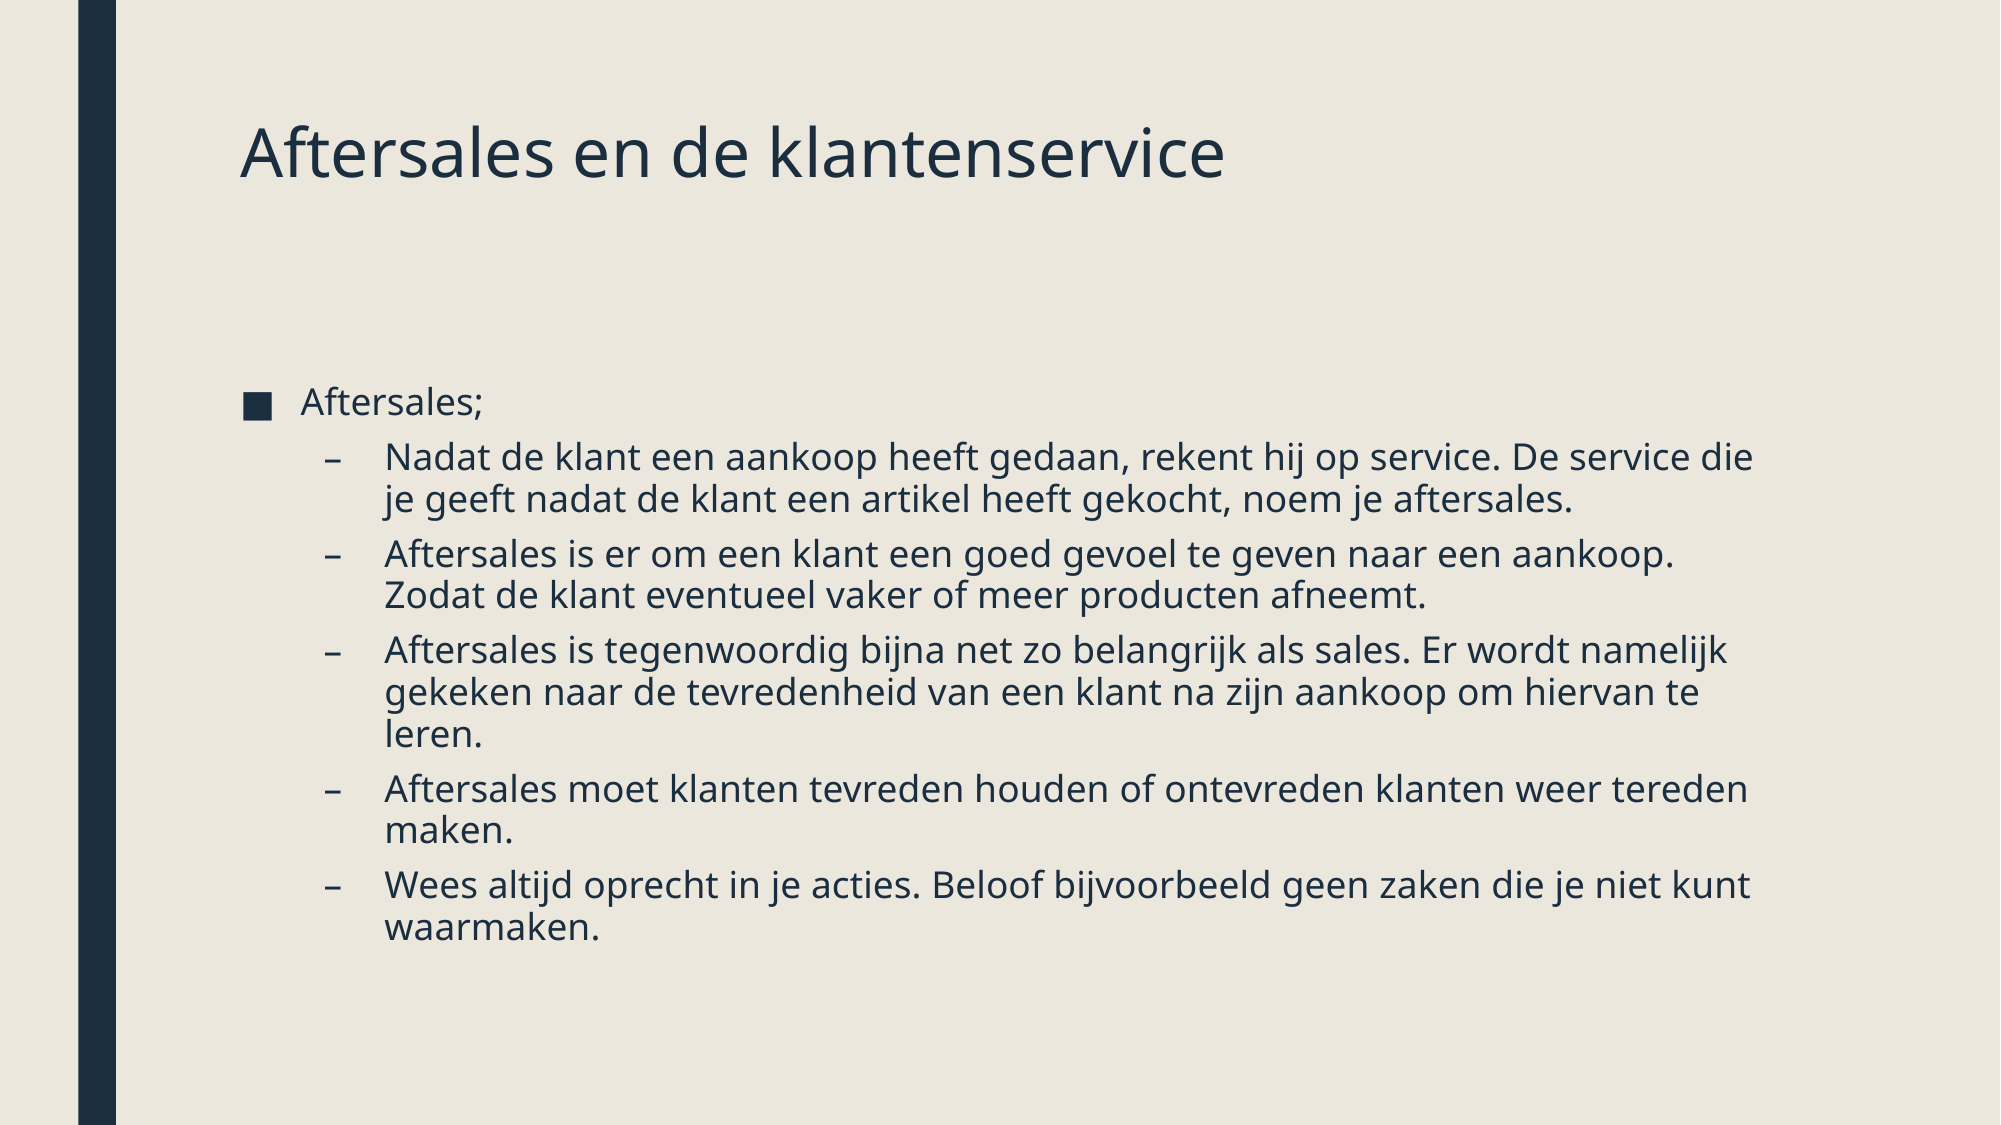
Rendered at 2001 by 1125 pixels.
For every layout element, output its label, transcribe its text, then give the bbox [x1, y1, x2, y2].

list Aftersales; Nadat de klant een aankoop heeft gedaan, rekent hij op service. De service die je geeft nadat de klant een artikel heeft gekocht, noem je aftersales. Aftersales is er om een klant een goed gevoel te geven naar een aankoop. Zodat de klant eventueel vaker of meer producten afneemt. Aftersales is tegenwoordig bijna net zo belangrijk als sales. Er wordt namelijk gekeken naar de tevredenheid van een klant na zijn aankoop om hiervan te leren. Aftersales moet klanten tevreden houden of ontevreden klanten weer tereden maken. Wees altijd oprecht in je acties. Beloof bijvoorbeeld geen zaken die je niet kunt waarmaken. [225, 375, 1800, 963]
title Aftersales en de klantenservice [225, 112, 1800, 357]
